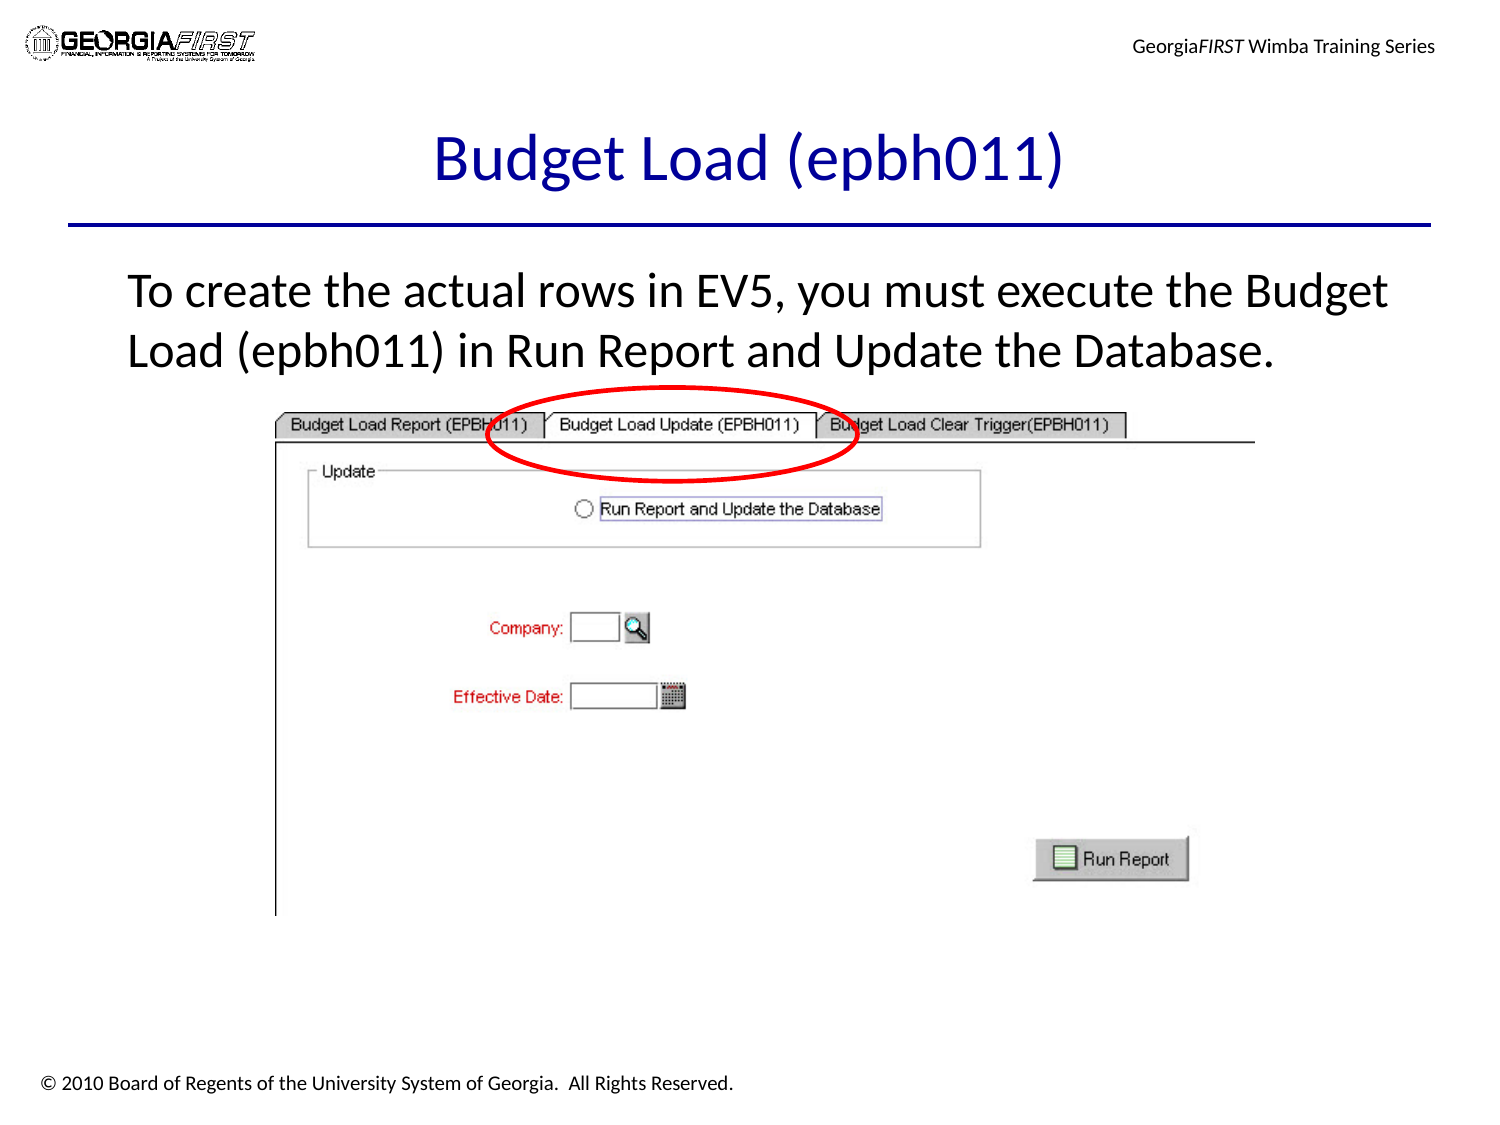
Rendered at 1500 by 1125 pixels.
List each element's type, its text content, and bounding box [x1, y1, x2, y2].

picture [274, 412, 1255, 916]
text_box To create the actual rows in EV5, you must execute the Budget Load (epbh011) in Run Report and Update the Database. [112, 249, 1425, 430]
picture [24, 24, 255, 63]
title Budget Load (epbh011) [75, 75, 1425, 233]
text_box [514, 387, 831, 410]
